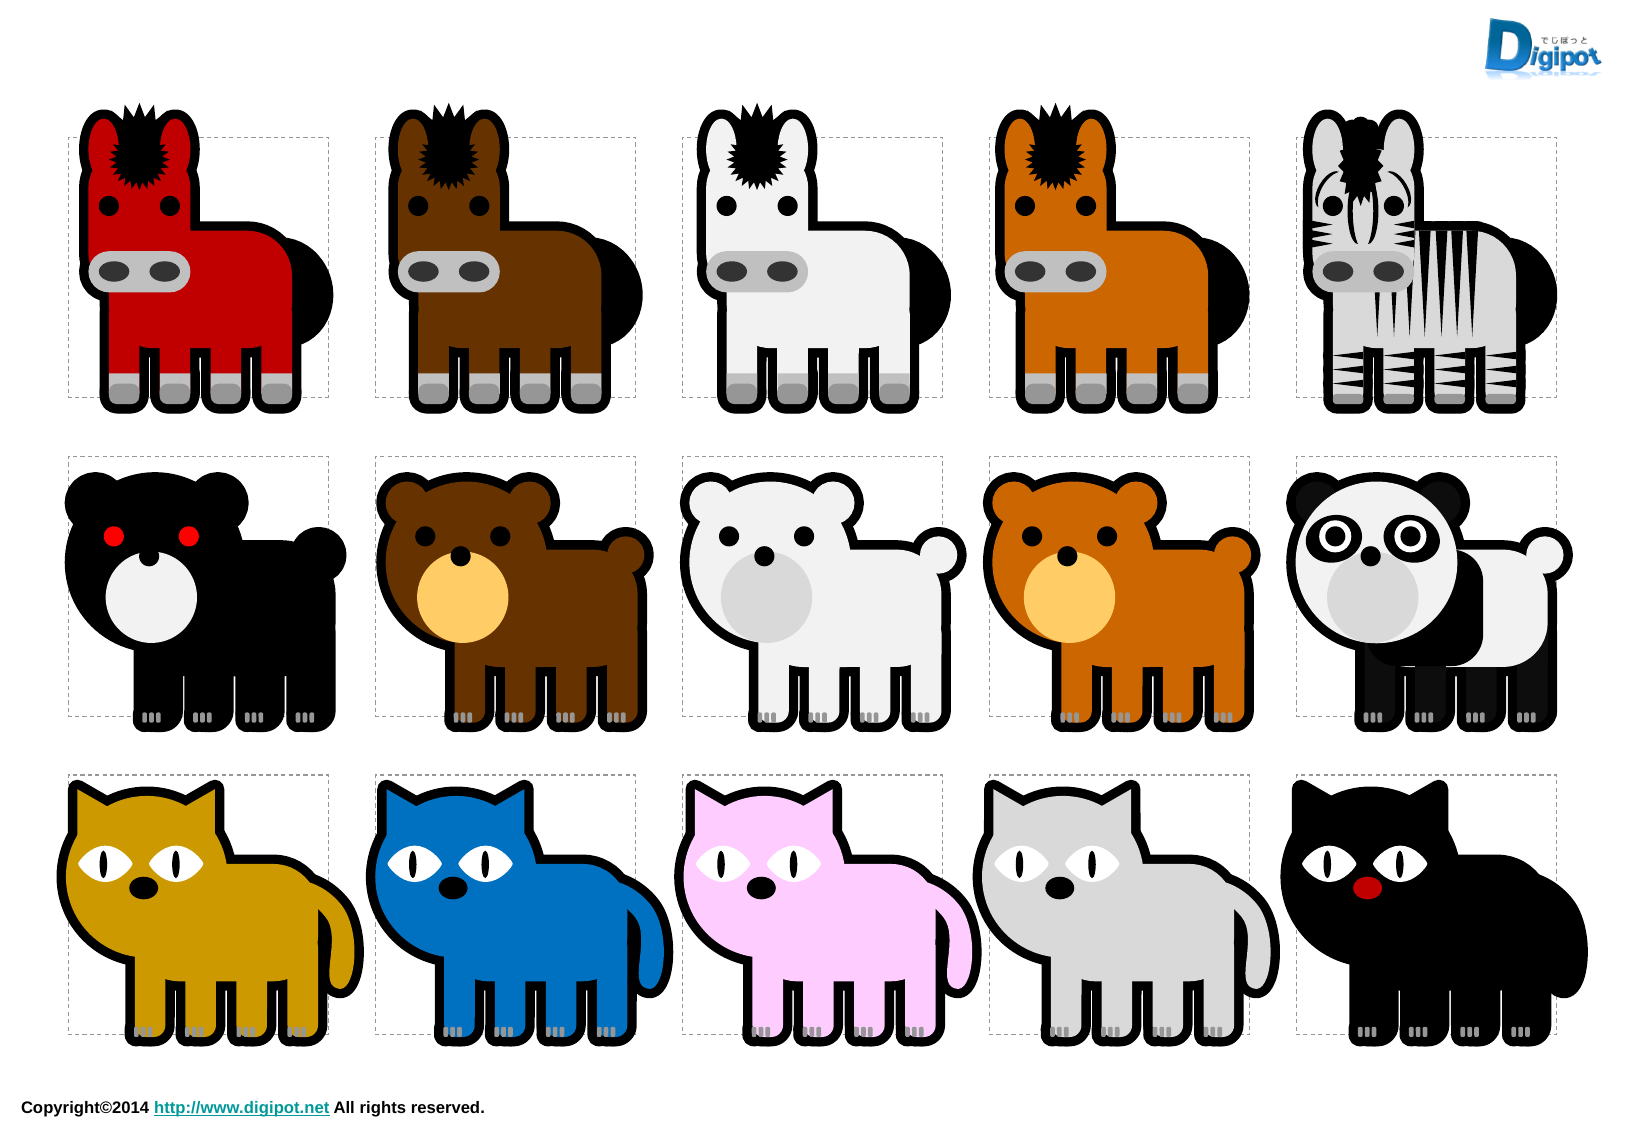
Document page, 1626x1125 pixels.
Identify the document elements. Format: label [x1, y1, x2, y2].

text_box [680, 785, 967, 1038]
text_box [992, 481, 1252, 723]
text_box [1286, 785, 1573, 1038]
text_box [73, 481, 338, 723]
text_box [1295, 481, 1564, 723]
picture [1485, 18, 1602, 82]
text_box [397, 118, 633, 405]
text_box [88, 118, 324, 405]
text_box [1004, 118, 1240, 405]
text_box [689, 481, 958, 723]
text_box [62, 785, 349, 1038]
text_box [385, 481, 645, 723]
text_box [1312, 118, 1548, 405]
text_box [978, 785, 1265, 1038]
text_box [371, 785, 659, 1038]
text_box [705, 118, 941, 405]
